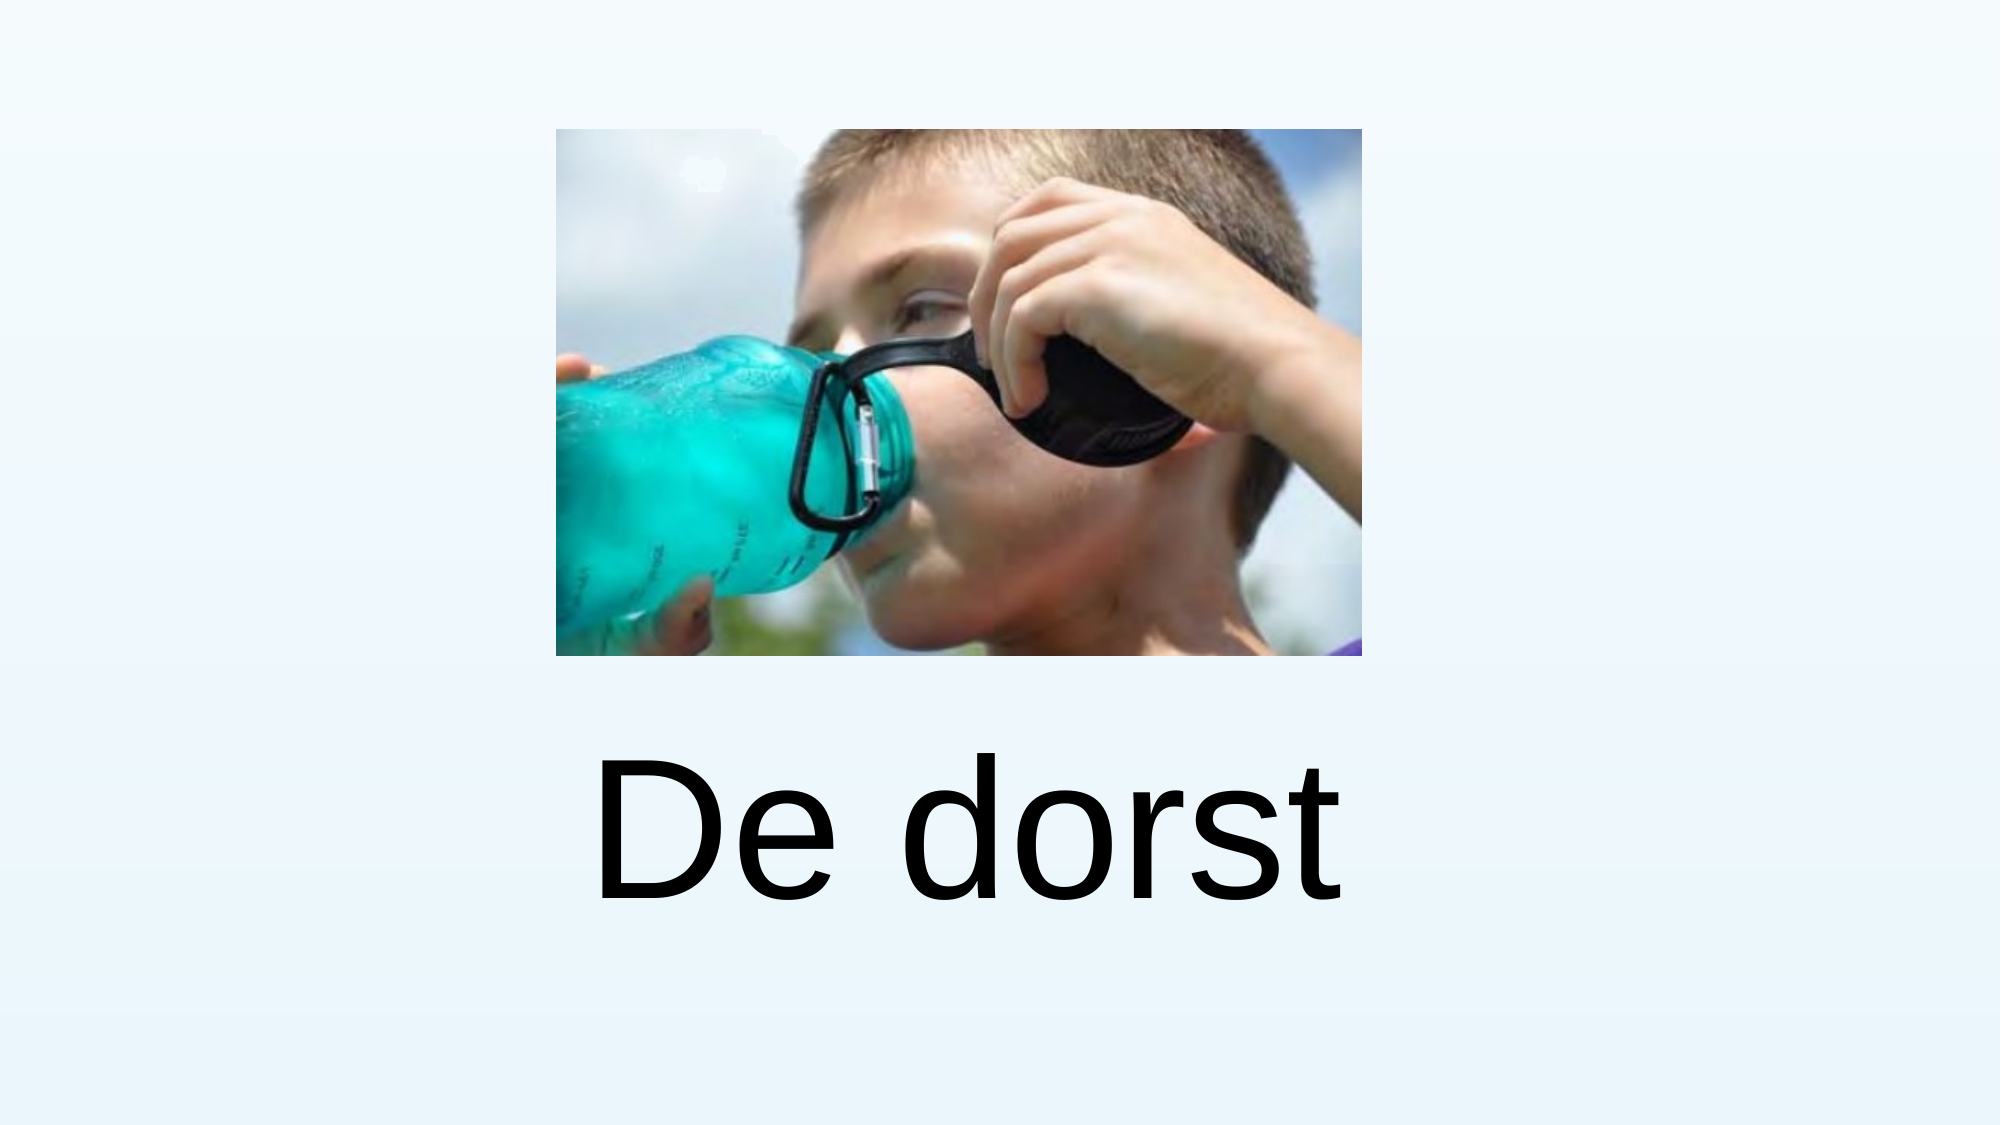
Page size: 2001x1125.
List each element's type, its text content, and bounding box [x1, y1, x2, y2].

text_box De dorst [572, 690, 1358, 946]
picture [555, 128, 1362, 657]
